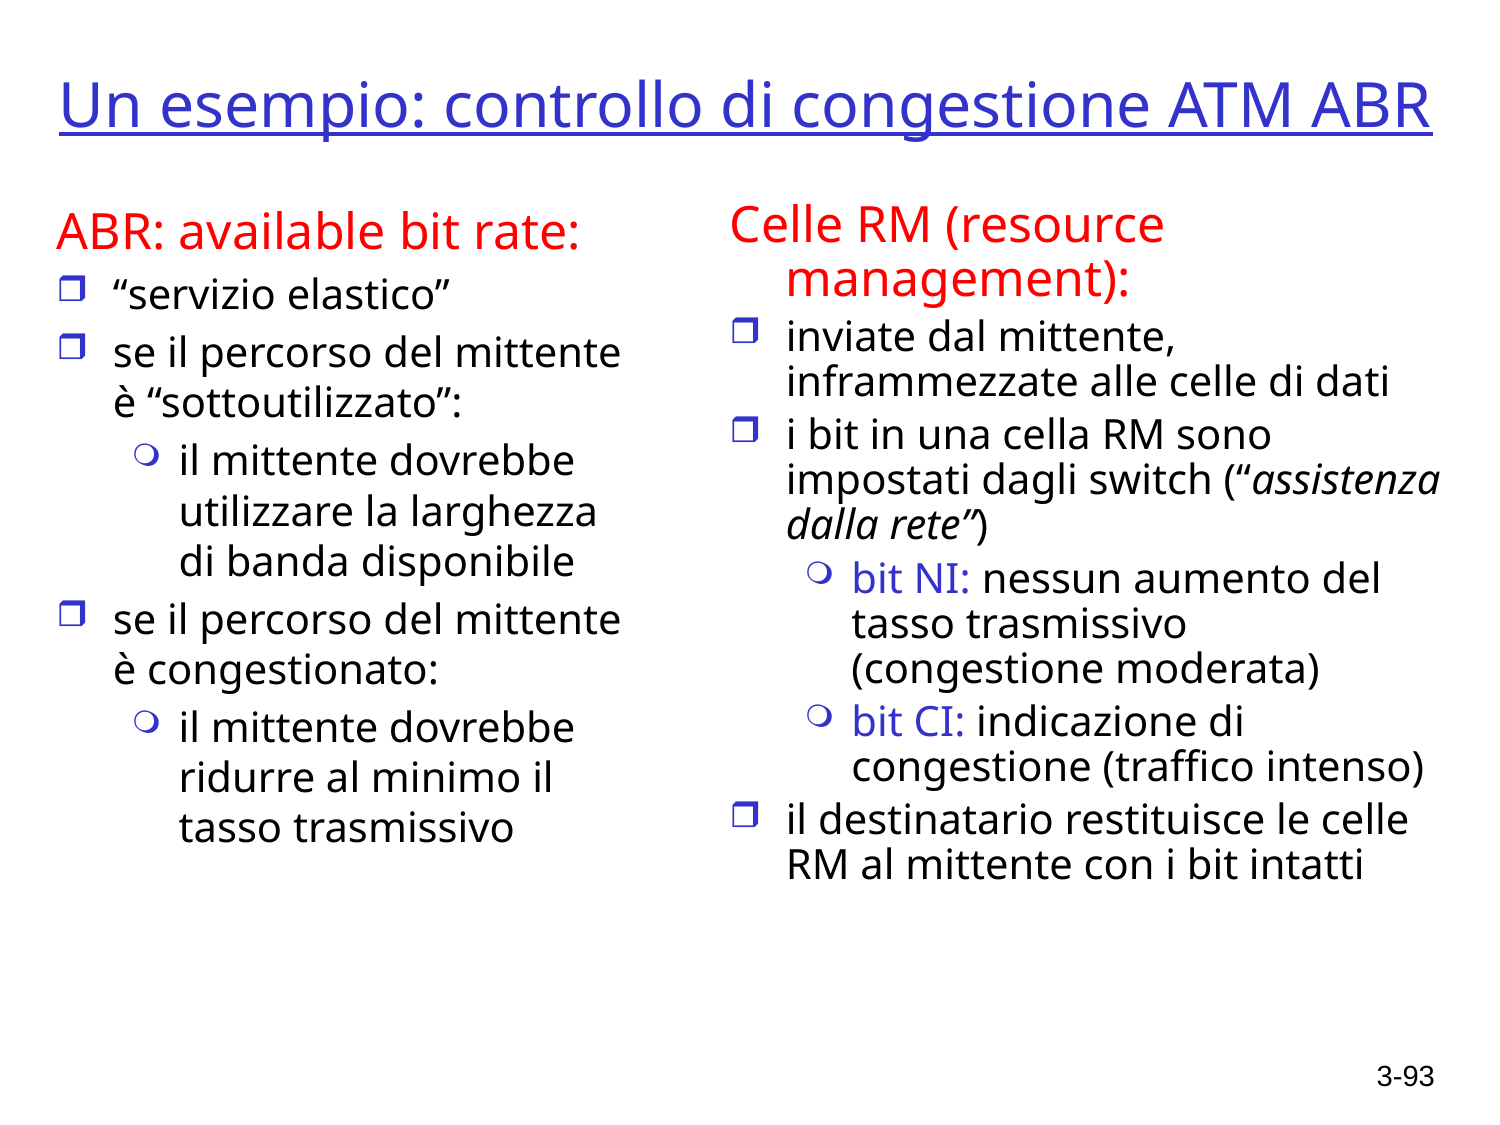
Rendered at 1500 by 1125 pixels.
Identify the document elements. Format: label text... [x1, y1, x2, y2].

title Un esempio: controllo di congestione ATM ABR [43, 30, 1469, 174]
list ABR: available bit rate: “servizio elastico” se il percorso del mittente è “sottoutilizzato”: il mittente dovrebbe utilizzare la larghezza di banda disponibile se il percorso del mittente è congestionato: il mittente dovrebbe ridurre al minimo il tasso trasmissivo [41, 191, 659, 955]
list Celle RM (resource management): inviate dal mittente, inframmezzate alle celle di dati i bit in una cella RM sono impostati dagli switch (“assistenza dalla rete”) bit NI: nessun aumento del tasso trasmissivo (congestione moderata) bit CI: indicazione di congestione (traffico intenso) il destinatario restituisce le celle RM al mittente con i bit intatti [714, 191, 1461, 955]
slide_number 3-93 [1338, 1049, 1451, 1125]
